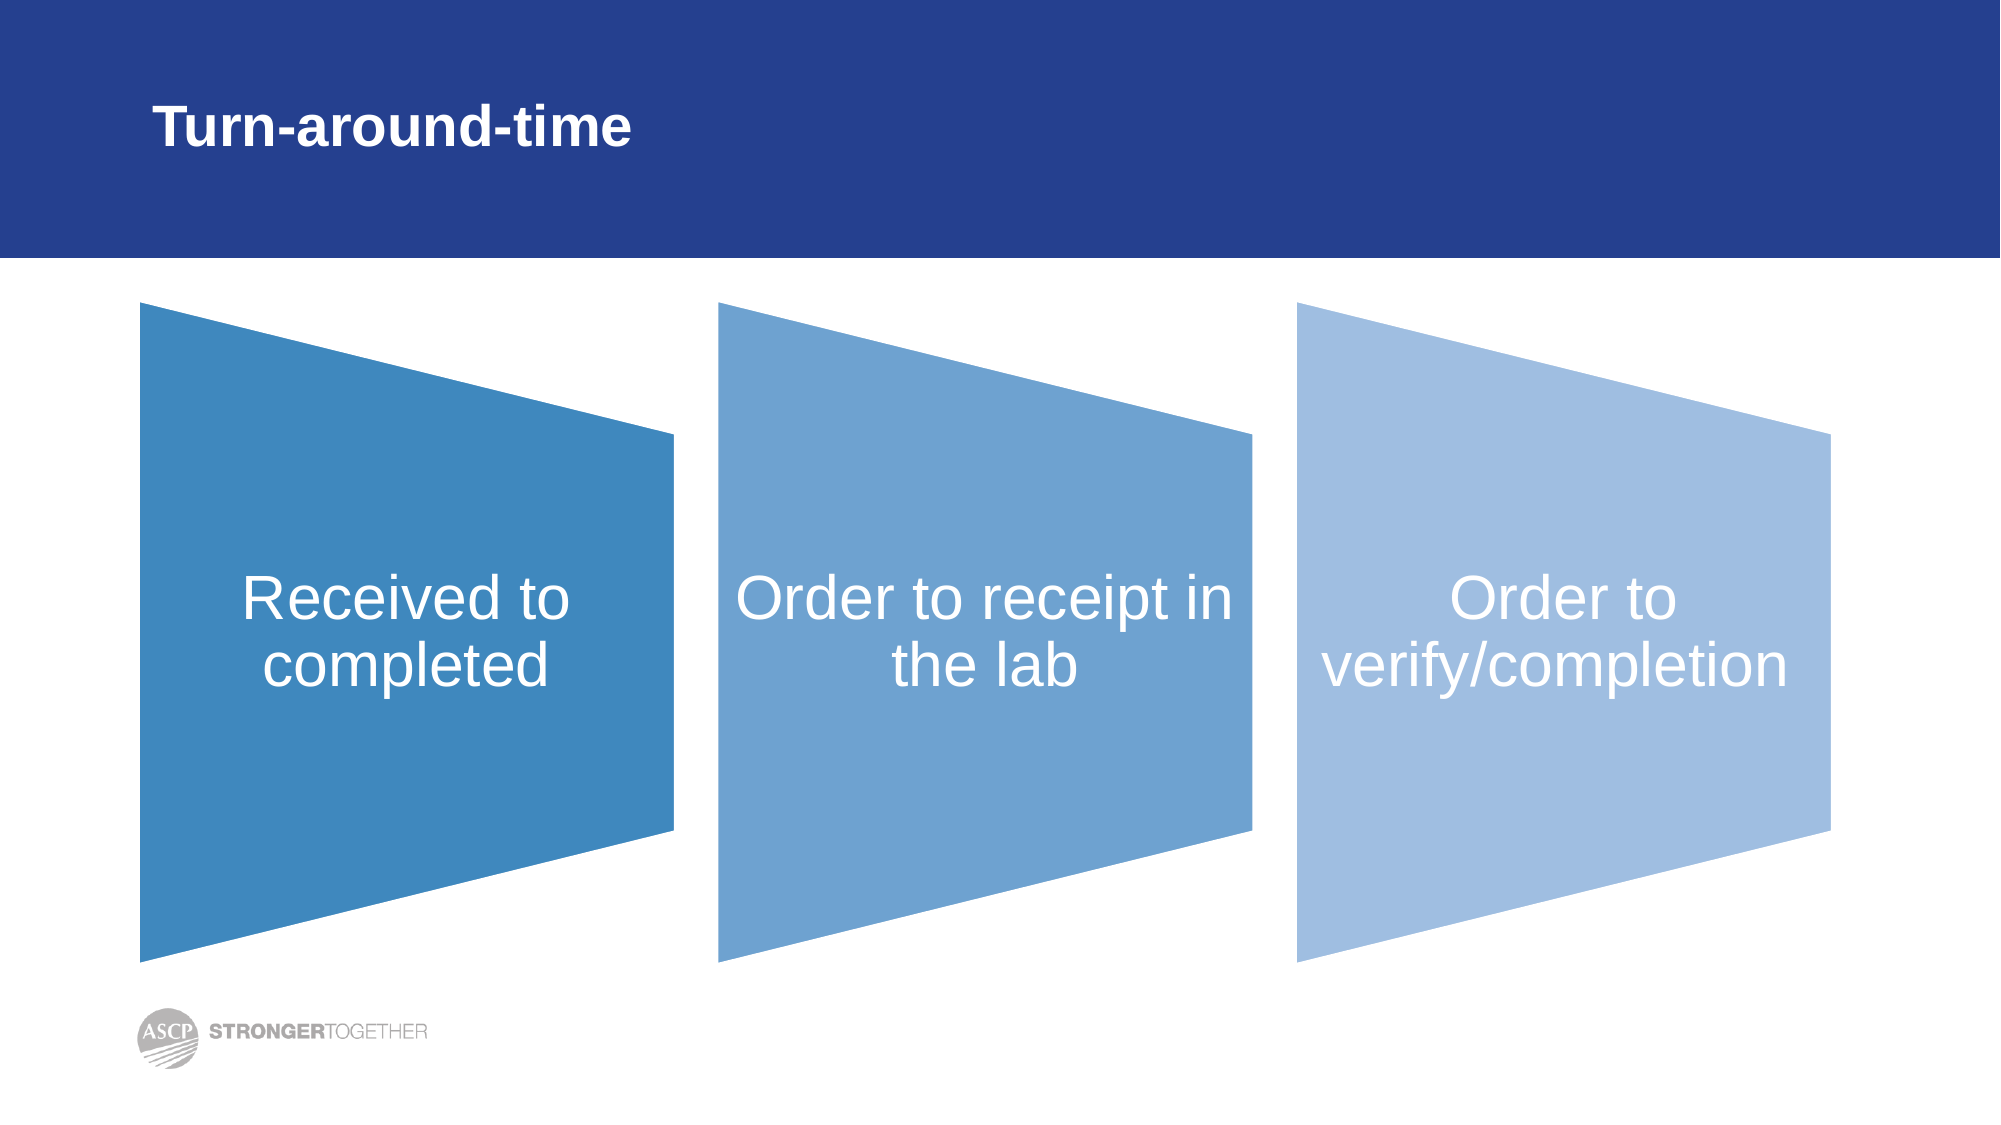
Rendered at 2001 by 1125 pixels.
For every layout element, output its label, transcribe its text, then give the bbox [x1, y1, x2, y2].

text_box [137, 299, 1834, 966]
picture [137, 1008, 427, 1069]
title Turn-around-time [137, 33, 1834, 225]
